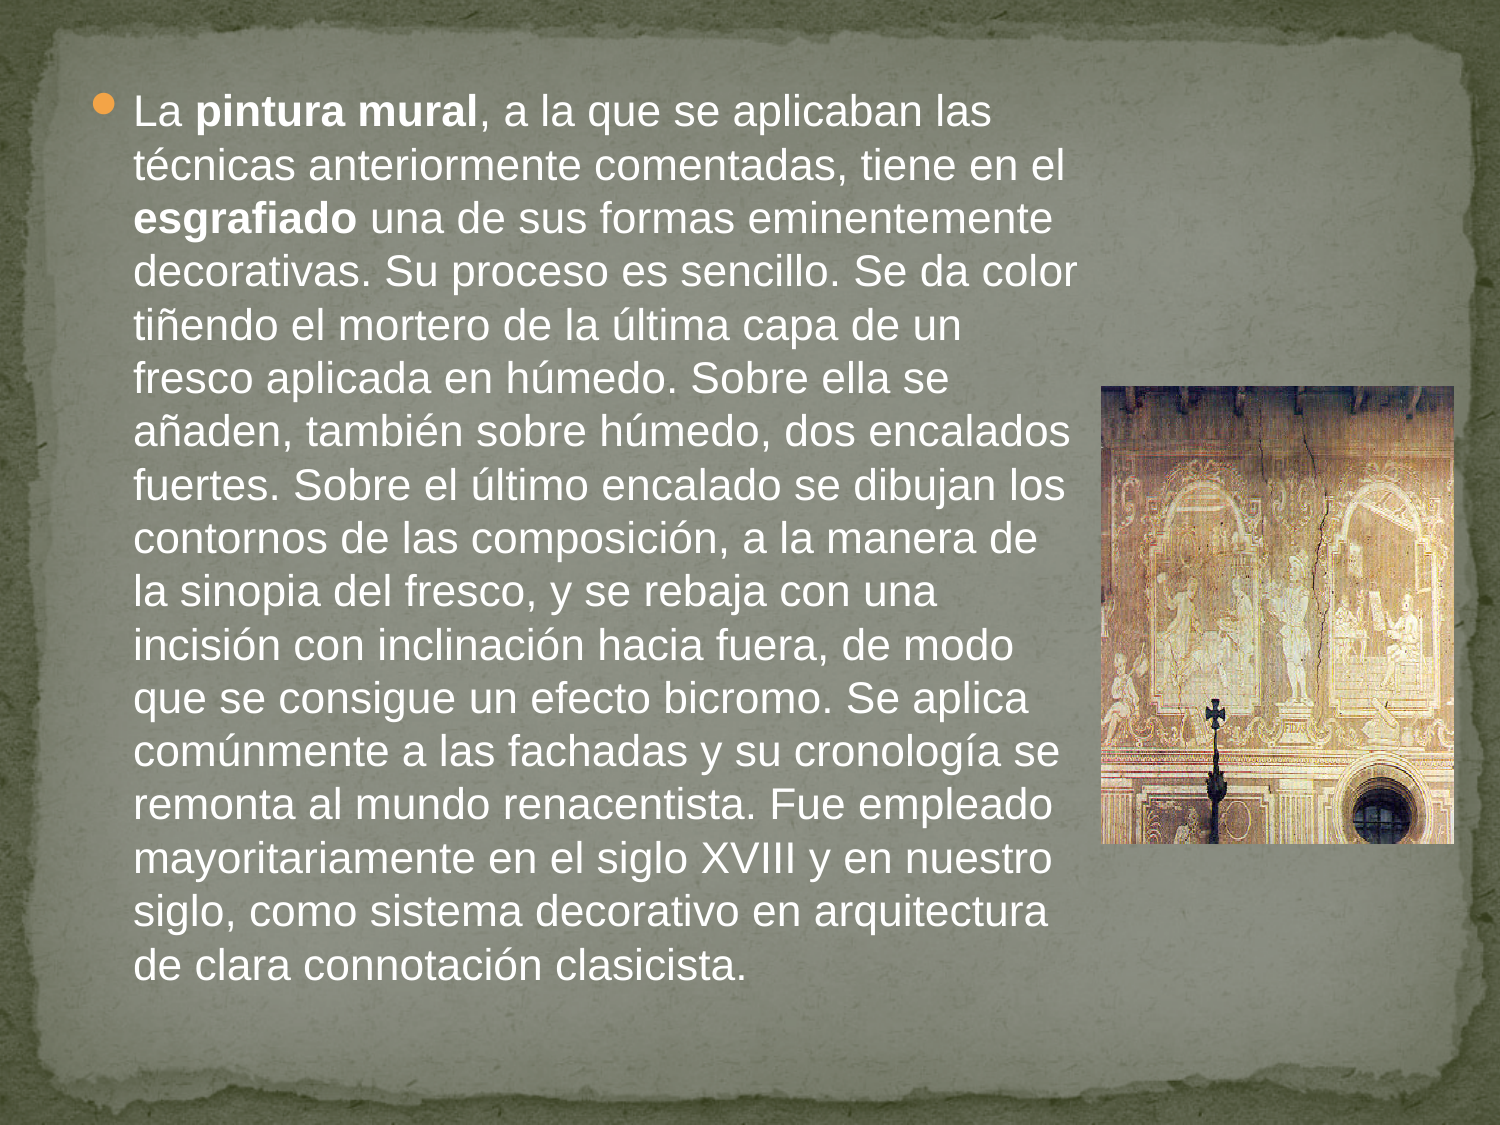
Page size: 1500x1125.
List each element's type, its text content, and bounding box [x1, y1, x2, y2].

list La pintura mural, a la que se aplicaban las técnicas anteriormente comentadas, tiene en el esgrafiado una de sus formas eminentemente decorativas. Su proceso es sencillo. Se da color tiñendo el mortero de la última capa de un fresco aplicada en húmedo. Sobre ella se añaden, también sobre húmedo, dos encalados fuertes. Sobre el último encalado se dibujan los contornos de las composición, a la manera de la sinopia del fresco, y se rebaja con una incisión con inclinación hacia fuera, de modo que se consigue un efecto bicromo. Se aplica comúnmente a las fachadas y su cronología se remonta al mundo renacentista. Fue empleado mayoritariamente en el siglo XVIII y en nuestro siglo, como sistema decorativo en arquitectura de clara connotación clasicista. [75, 75, 1100, 1013]
picture [1101, 386, 1454, 844]
